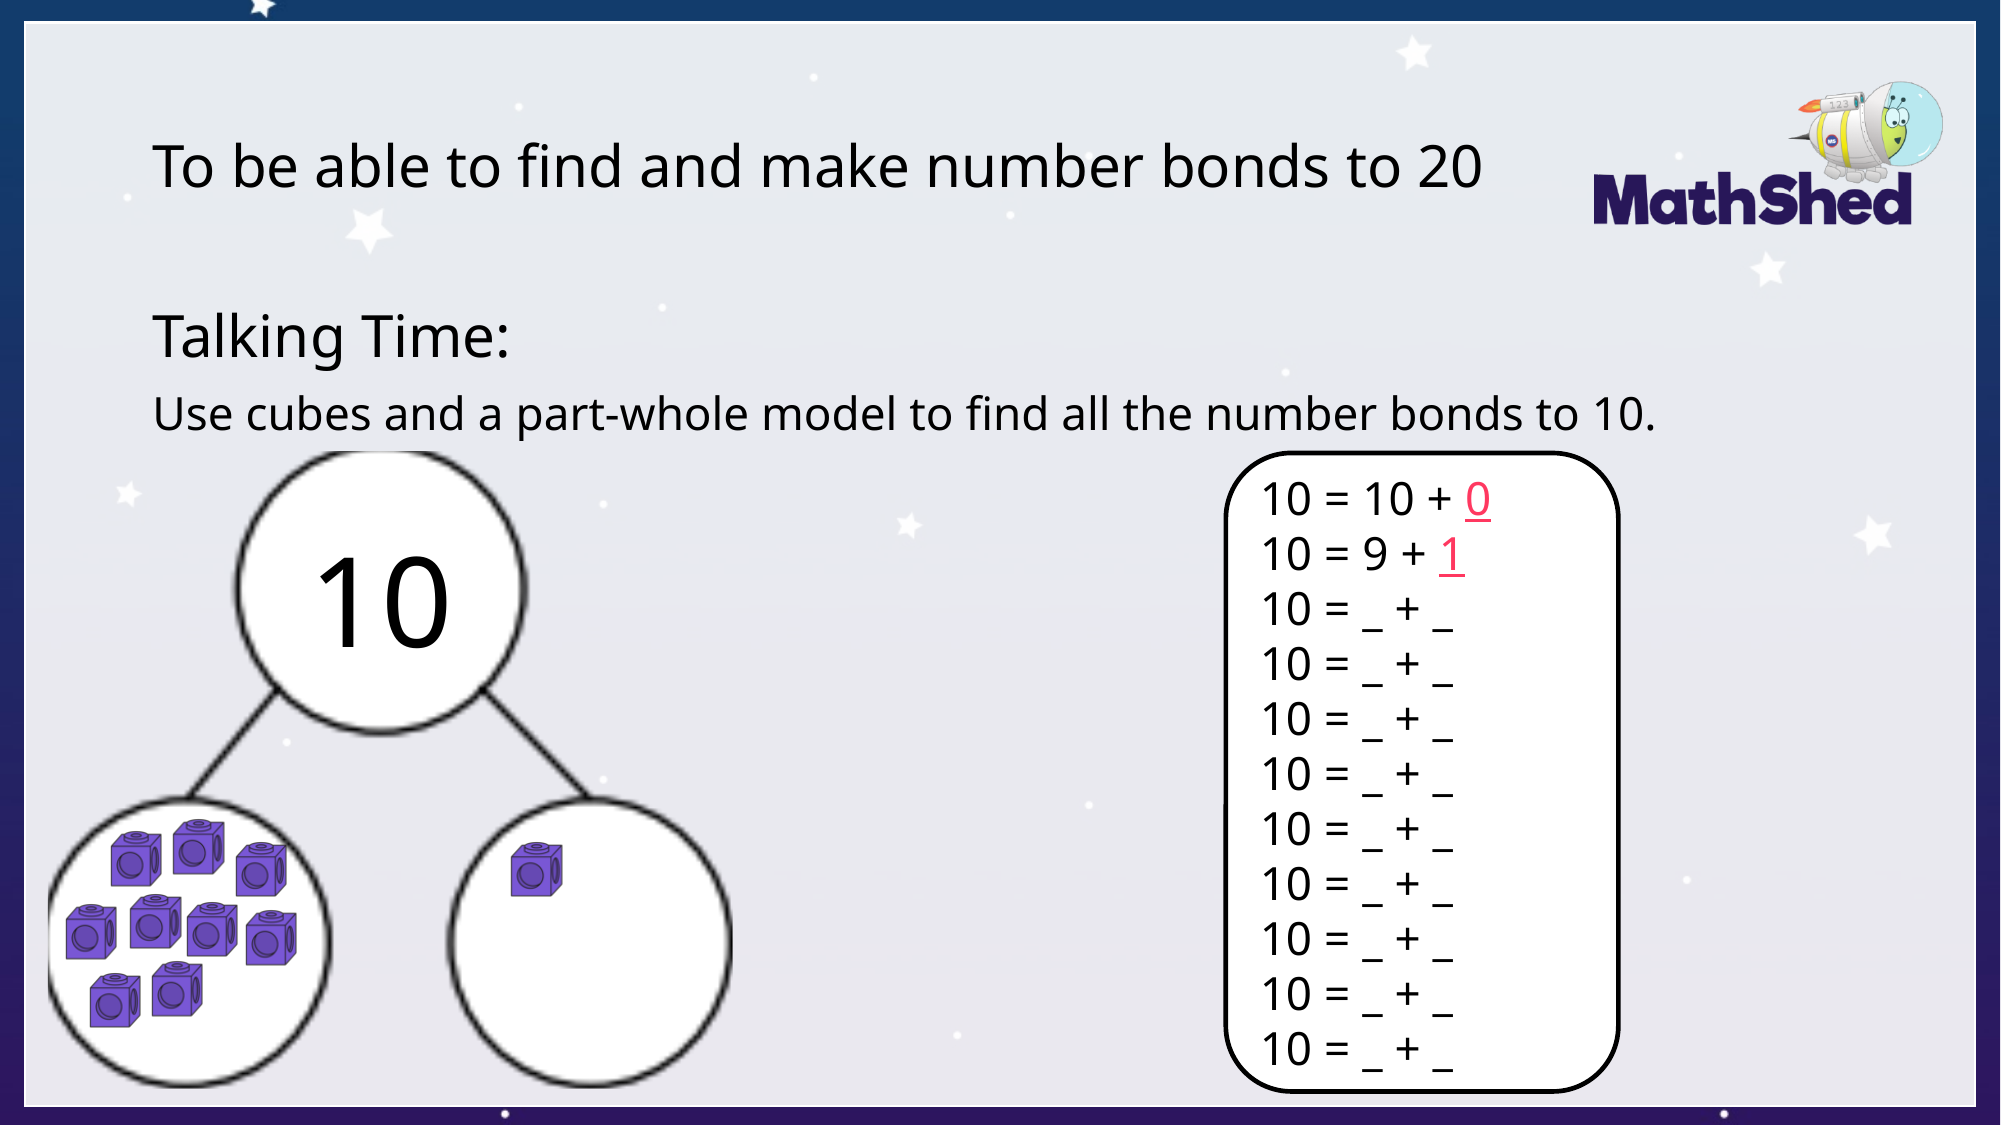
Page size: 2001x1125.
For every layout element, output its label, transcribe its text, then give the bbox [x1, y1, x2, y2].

list Talking Time: Use cubes and a part-whole model to find all the number bonds to 10. [137, 299, 1863, 1014]
text_box 10 = 10 + 0 10 = 9 + 1 10 = _ + _ 10 = _ + _ 10 = _ + _ 10 = _ + _ 10 = _ + _ 10 = _ + _ 10 = _ + _ 10 = _ + _ 10 = _ + _ [1224, 451, 1620, 1093]
title To be able to find and make number bonds to 20 [137, 59, 1578, 278]
picture [0, 0, 2001, 1125]
